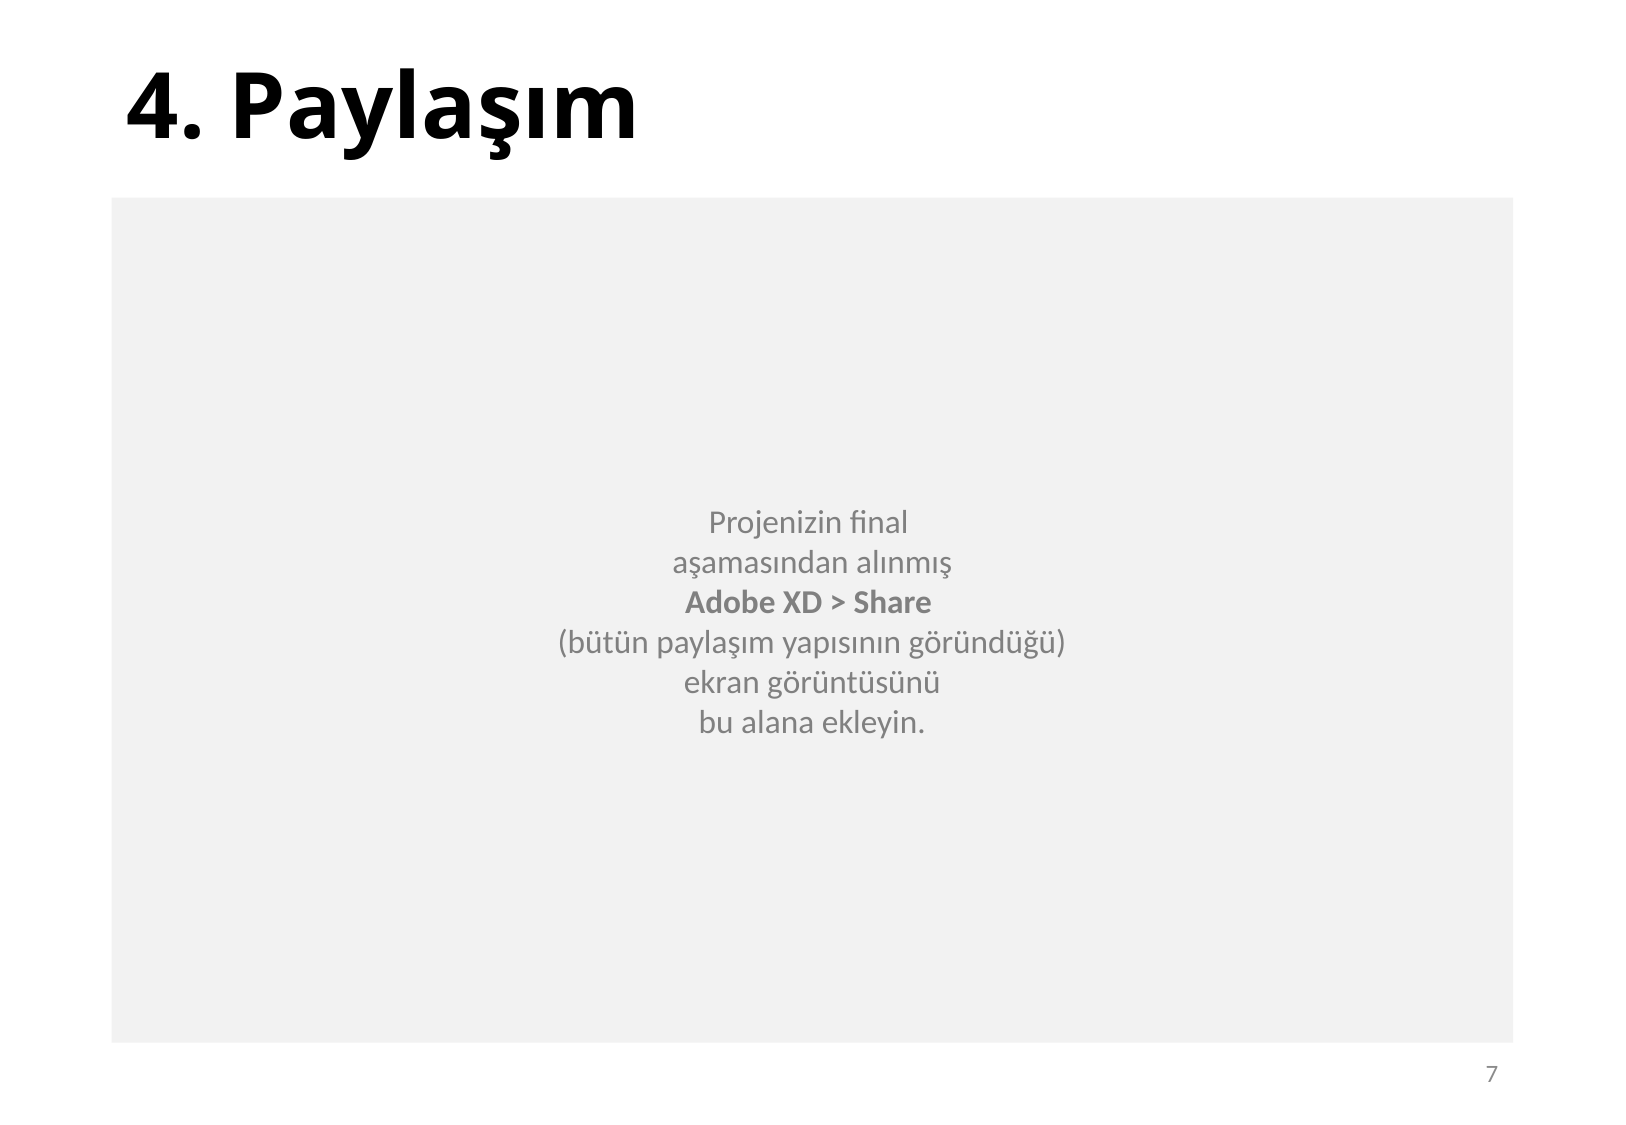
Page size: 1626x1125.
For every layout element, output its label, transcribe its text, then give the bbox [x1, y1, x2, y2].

text_box Projenizin final aşamasından alınmış Adobe XD > Share (bütün paylaşım yapısının göründüğü) ekran görüntüsünü bu alana ekleyin. [111, 197, 1514, 1044]
slide_number 7 [1147, 1044, 1514, 1103]
title 4. Paylaşım [111, 36, 1514, 182]
